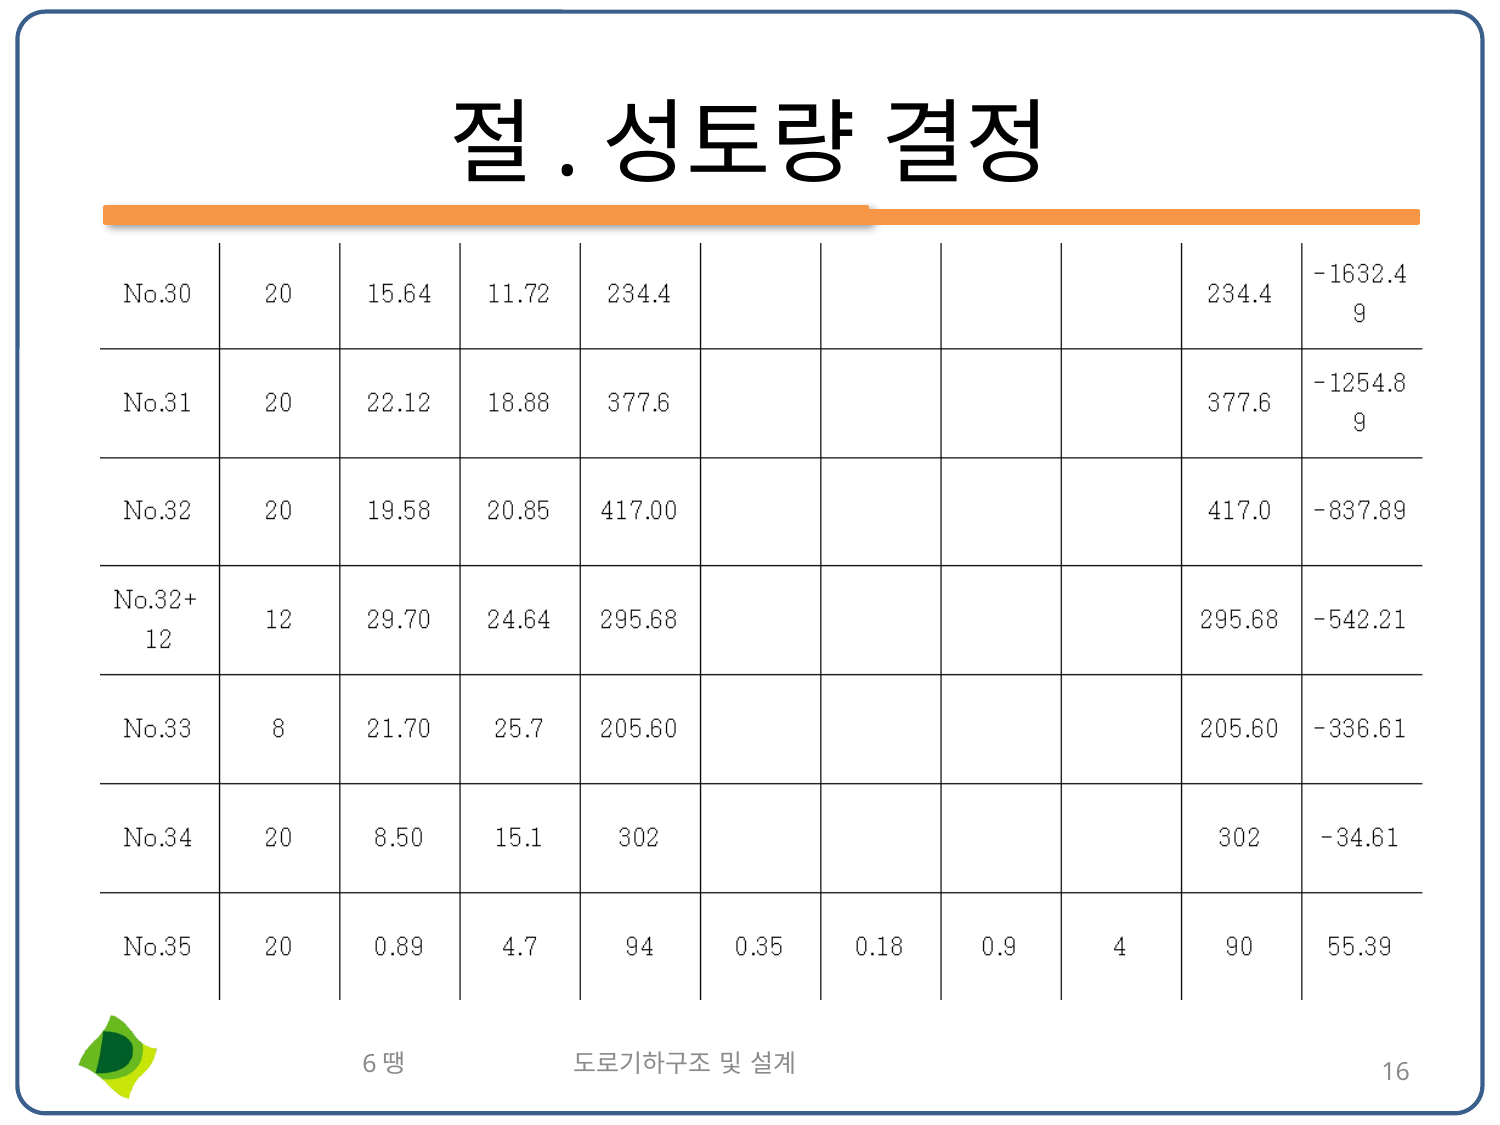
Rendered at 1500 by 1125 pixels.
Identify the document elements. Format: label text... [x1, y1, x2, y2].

text_box [0, 0, 1500, 75]
footer 6땡 도로기하구조 및 설계 [171, 1023, 988, 1103]
picture [100, 243, 1424, 1000]
picture [76, 1013, 159, 1100]
slide_number 16 [1074, 1042, 1425, 1103]
title 절.성토량 결정 [75, 75, 1425, 233]
